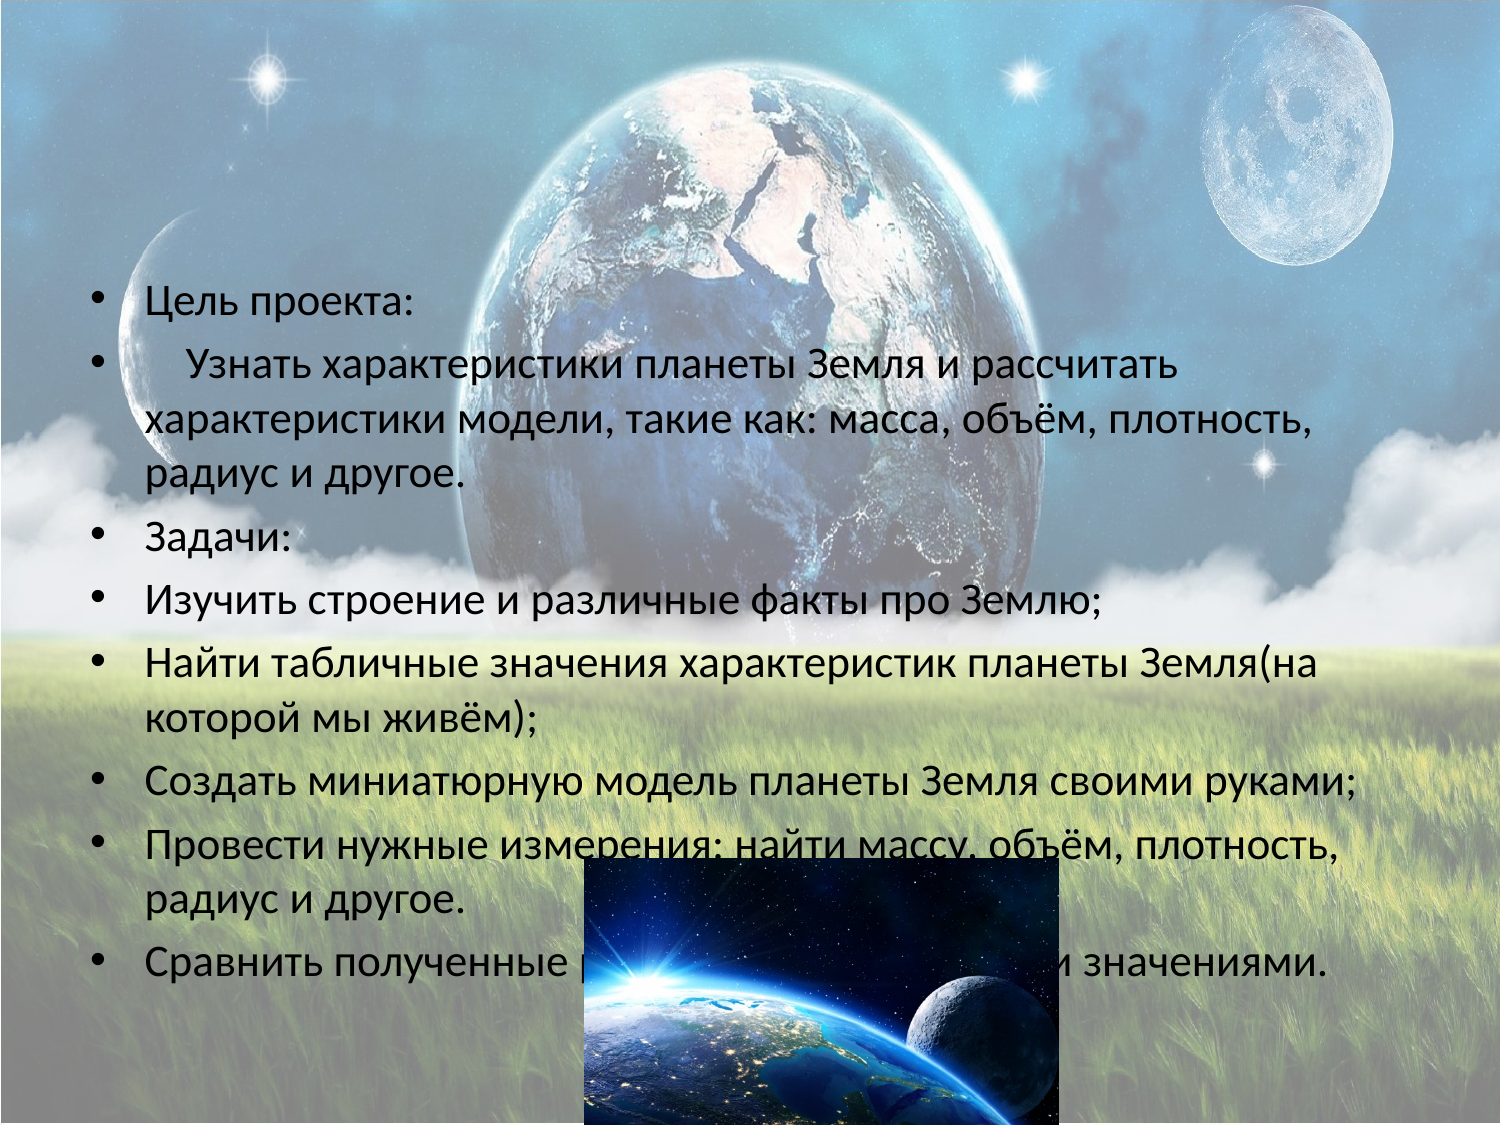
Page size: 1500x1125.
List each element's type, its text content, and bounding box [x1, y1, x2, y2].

picture [584, 857, 1060, 1125]
list Цель проекта: Узнать характеристики планеты Земля и рассчитать характеристики модели, такие как: масса, объём, плотность, радиус и другое. Задачи: Изучить строение и различные факты про Землю; Найти табличные значения характеристик планеты Земля(на которой мы живём); Создать миниатюрную модель планеты Земля своими руками; Провести нужные измерения: найти массу, объём, плотность, радиус и другое. Сравнить полученные результаты с табличными значениями. [75, 262, 1425, 1005]
title [75, 45, 1425, 233]
